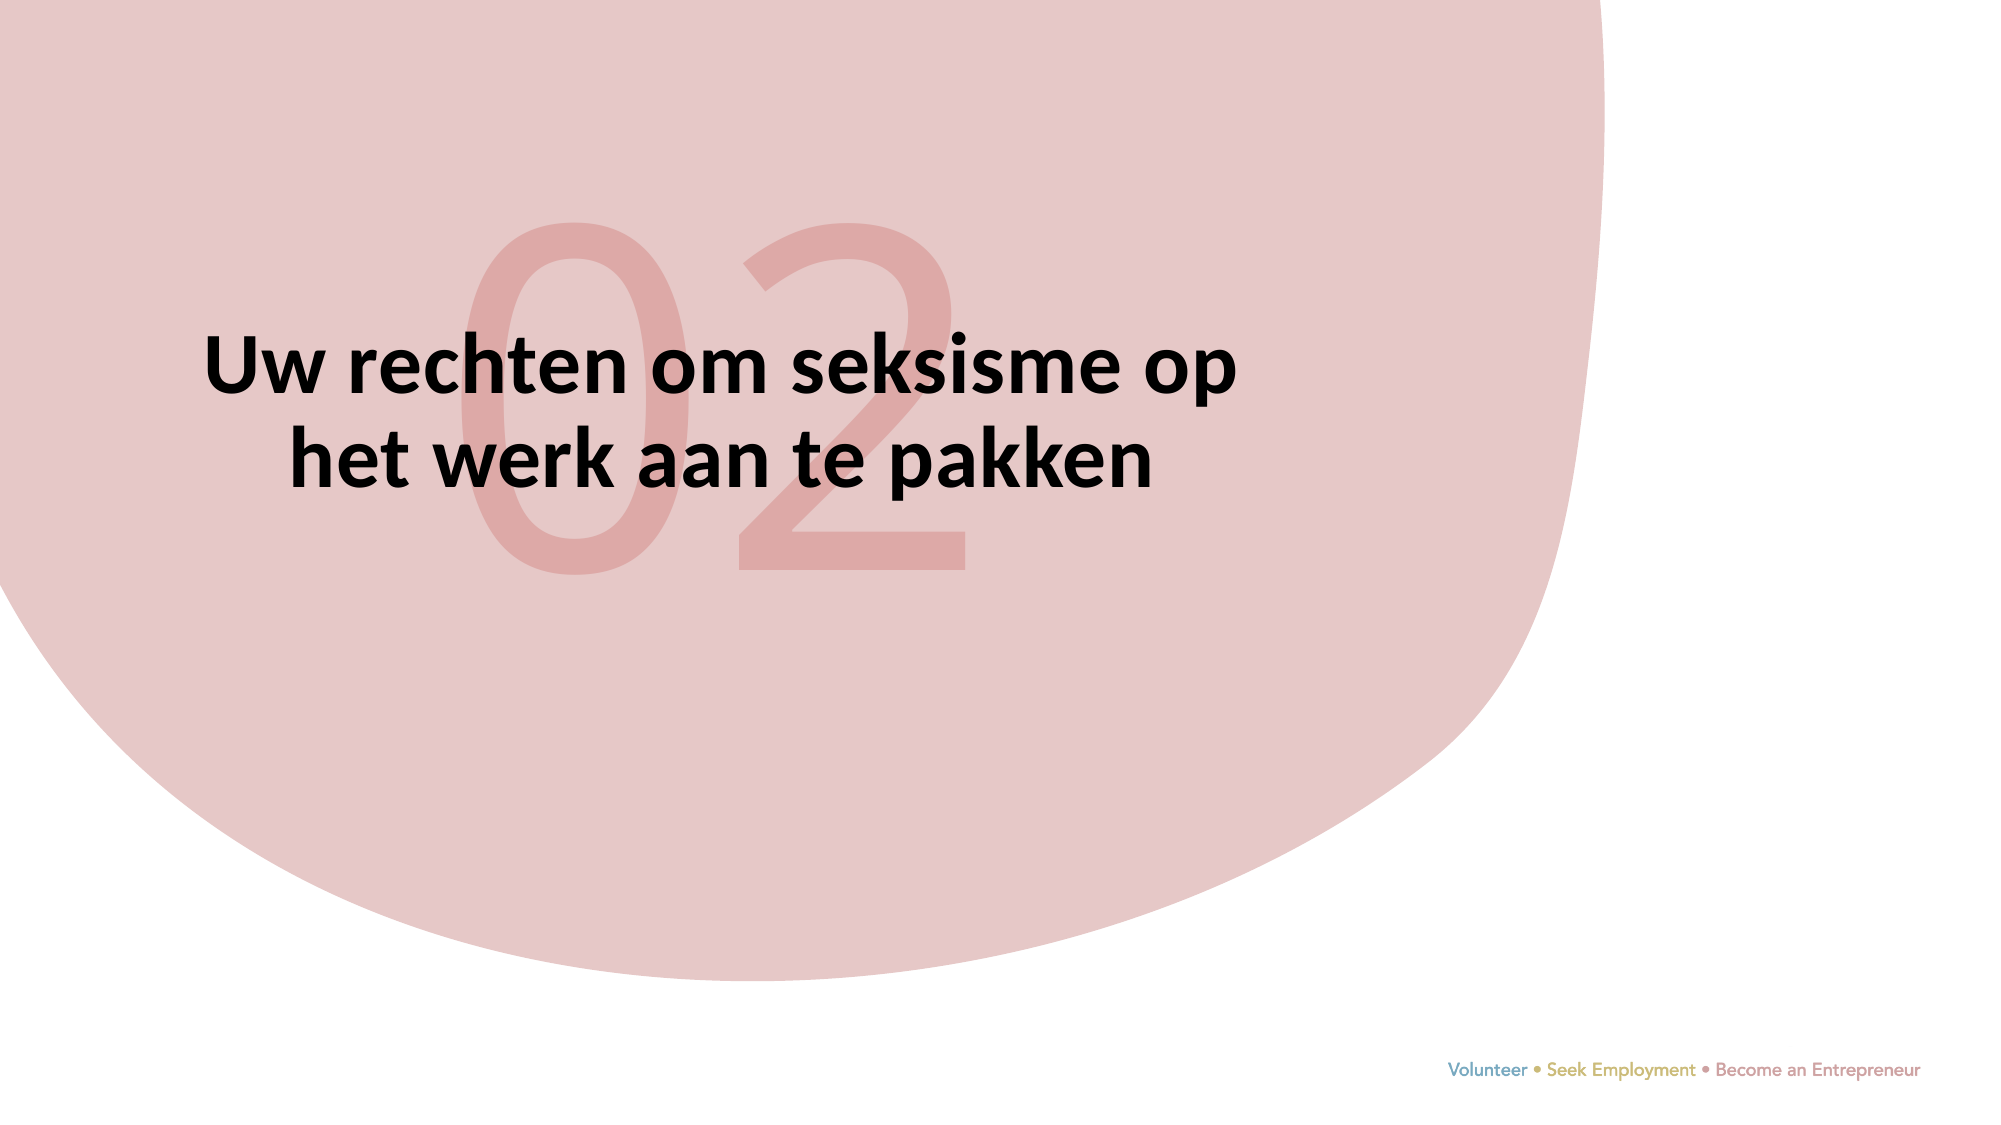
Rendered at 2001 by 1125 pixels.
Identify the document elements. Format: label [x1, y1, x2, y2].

text_box [1418, 1046, 1971, 1103]
text_box [0, 0, 1606, 1027]
